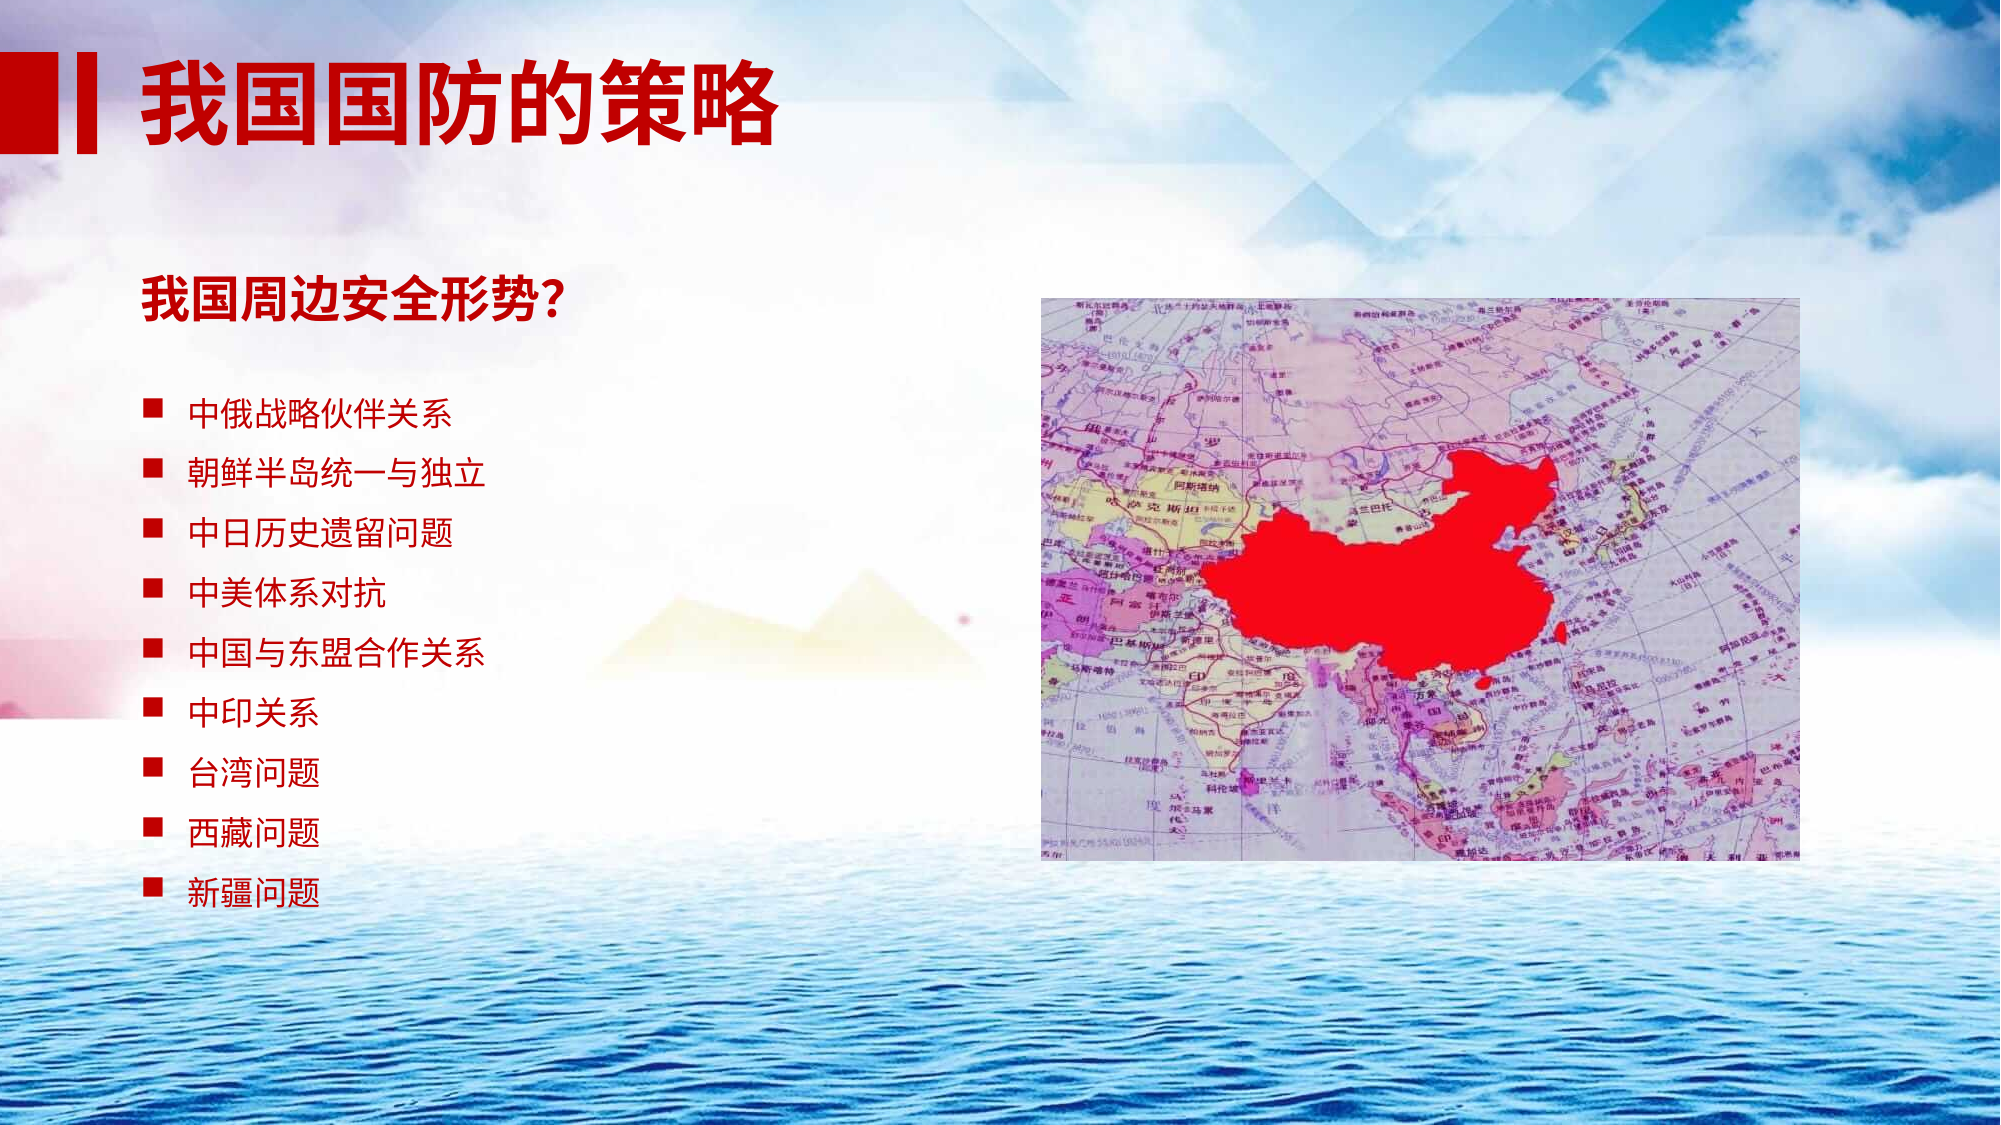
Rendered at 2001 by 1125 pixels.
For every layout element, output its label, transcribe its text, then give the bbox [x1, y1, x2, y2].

text_box 我国国防的策略 [123, 51, 977, 240]
text_box 我国周边安全形势？ [126, 260, 606, 336]
text_box [74, 49, 100, 157]
text_box [0, 49, 61, 157]
text_box 中俄战略伙伴关系 朝鲜半岛统一与独立 中日历史遗留问题 中美体系对抗 中国与东盟合作关系 中印关系 台湾问题 西藏问题 新疆问题 [125, 365, 502, 1039]
picture [0, 0, 2000, 1125]
